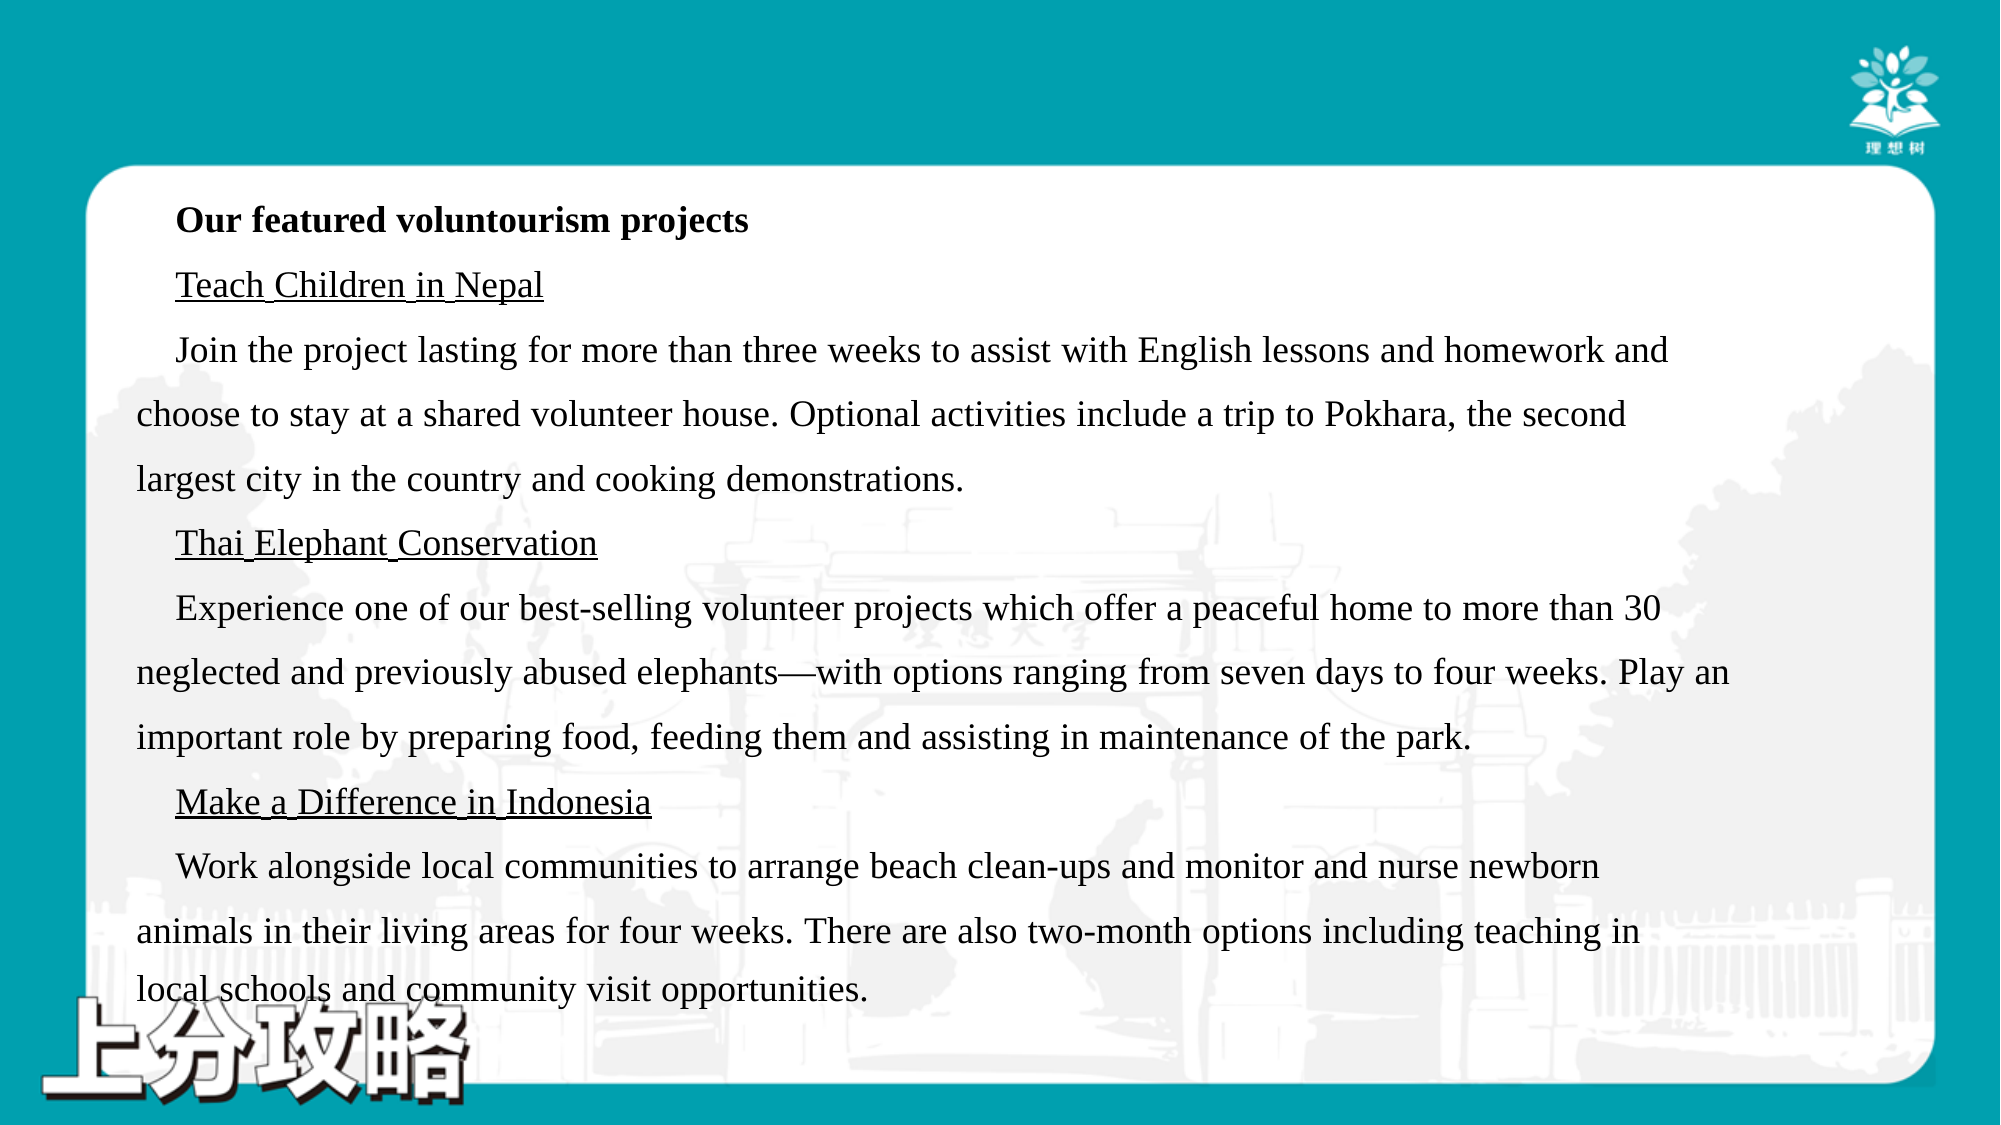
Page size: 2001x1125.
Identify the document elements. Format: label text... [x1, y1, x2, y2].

text_box Our featured voluntourism projects [136, 177, 1865, 234]
text_box Teach Children in Nepal Join the project lasting for more than three weeks to assist with English lessons and homework and choose to stay at a shared volunteer house. Optional activities include a trip to Pokhara, the second largest city in the country and cooking demonstrations. Thai Elephant Conservation Experience one of our best-selling volunteer projects which offer a peaceful home to more than 30 neglected and previously abused elephants—with options ranging from seven days to four weeks. Play an important role by preparing food, feeding them and assisting in maintenance of the park. Make a Difference in Indonesia Work alongside local communities to arrange beach clean-ups and monitor and nurse newborn animals in their living areas for four weeks. There are also two-month options including teaching in local schools and community visit opportunities. [136, 240, 1865, 1004]
picture [0, 0, 2000, 1125]
